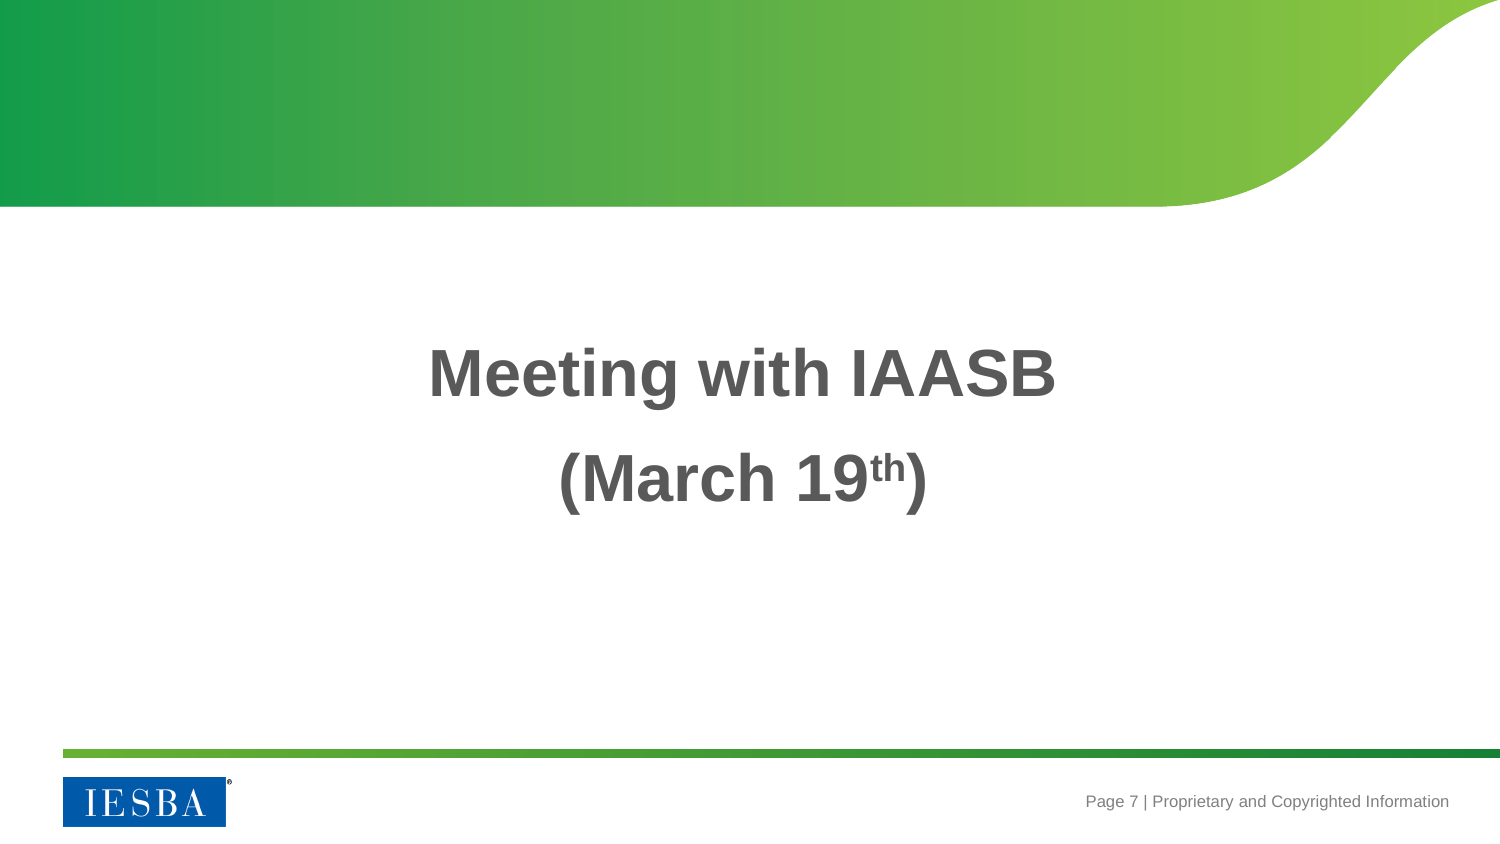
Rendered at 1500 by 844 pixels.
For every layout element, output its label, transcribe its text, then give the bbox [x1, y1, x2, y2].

list Meeting with IAASB (March 19th) [112, 321, 1375, 572]
picture [63, 777, 232, 827]
picture [0, 0, 1500, 207]
